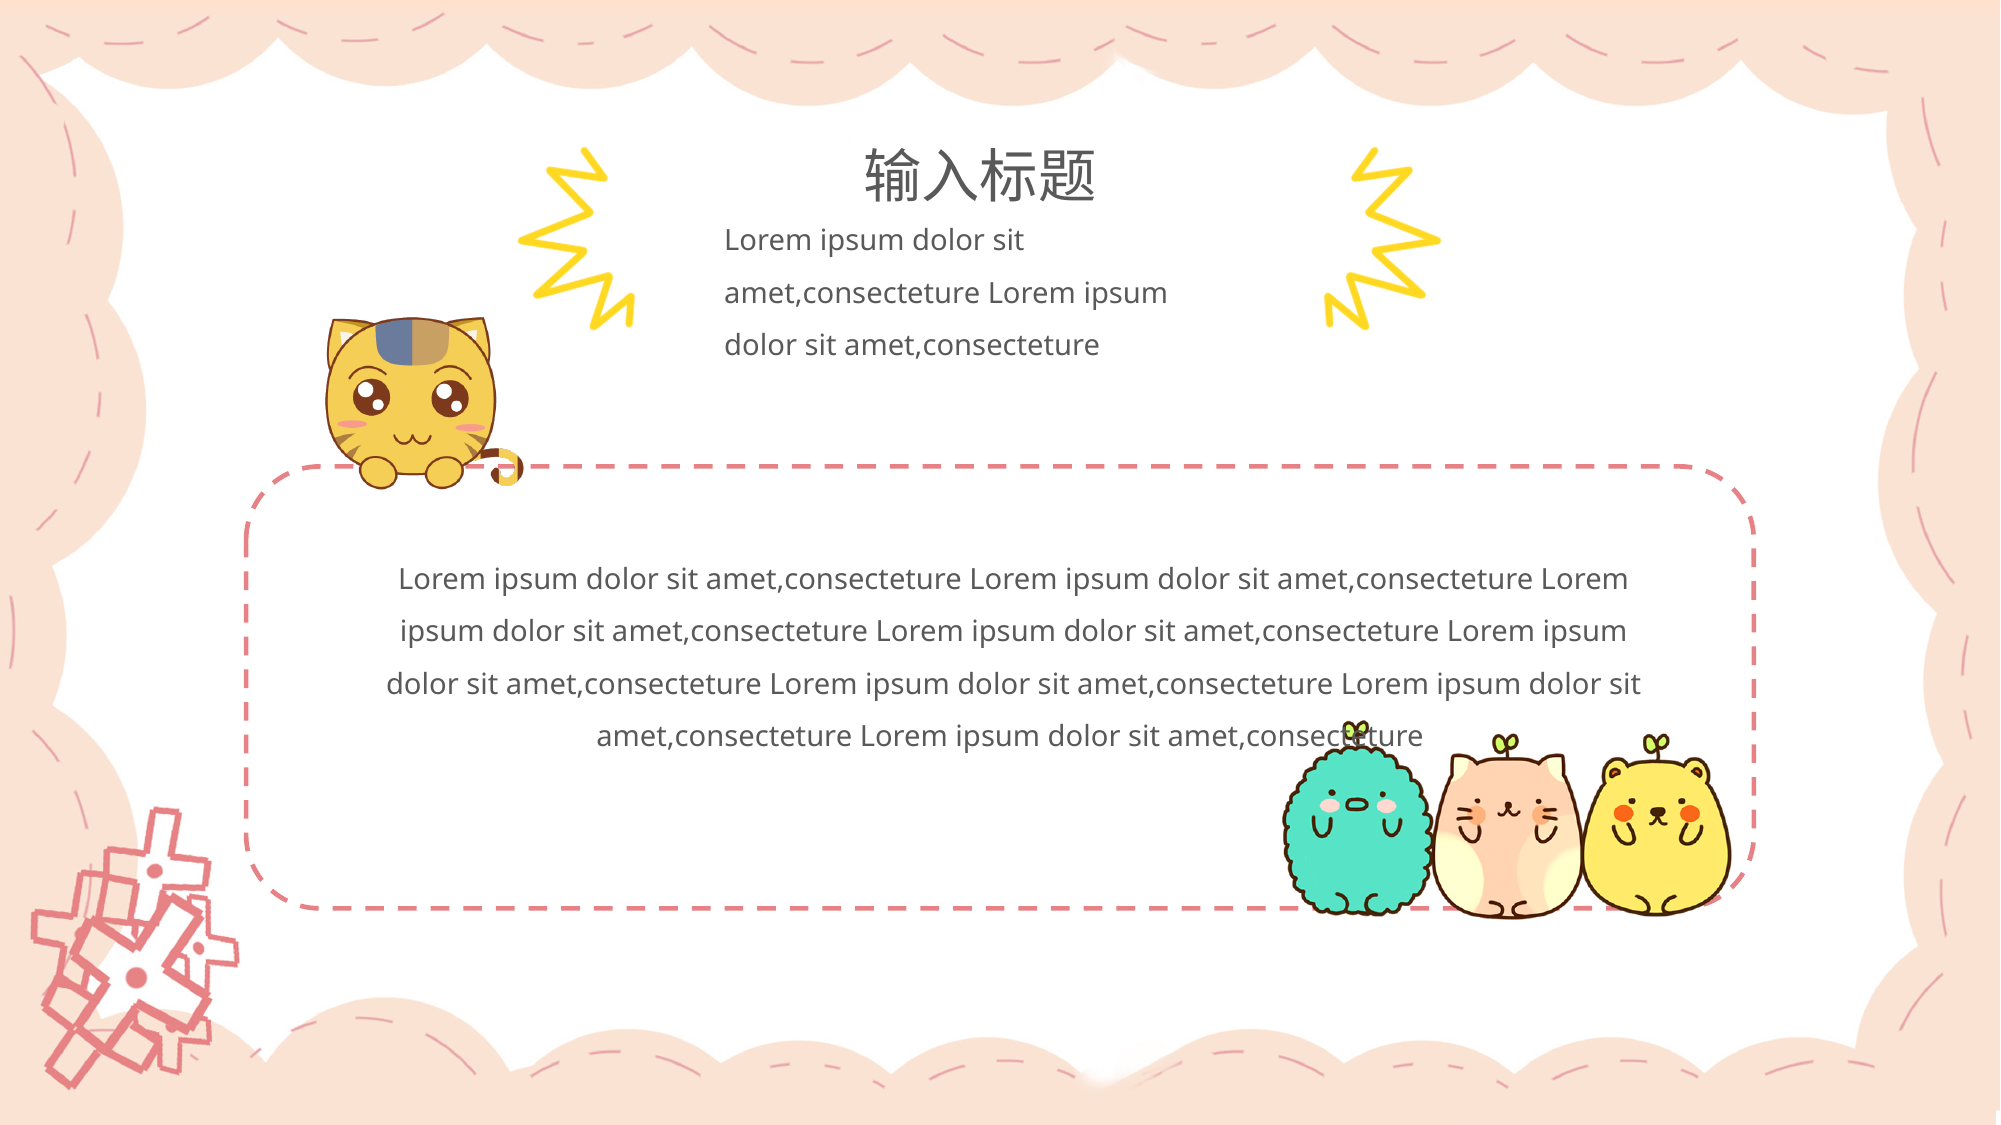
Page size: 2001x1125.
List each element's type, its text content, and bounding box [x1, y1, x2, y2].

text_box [709, 131, 1251, 318]
picture [0, 0, 2001, 1125]
text_box Lorem ipsum dolor sit amet,consecteture Lorem ipsum dolor sit amet,consecteture Lorem ipsum dolor sit amet,consecteture Lorem ipsum dolor sit amet,consecteture Lorem ipsum dolor sit amet,consecteture Lorem ipsum dolor sit amet,consecteture Lorem ipsum dolor sit amet,consecteture Lorem ipsum dolor sit amet,consecteture [356, 535, 1673, 760]
text_box [245, 465, 1755, 910]
